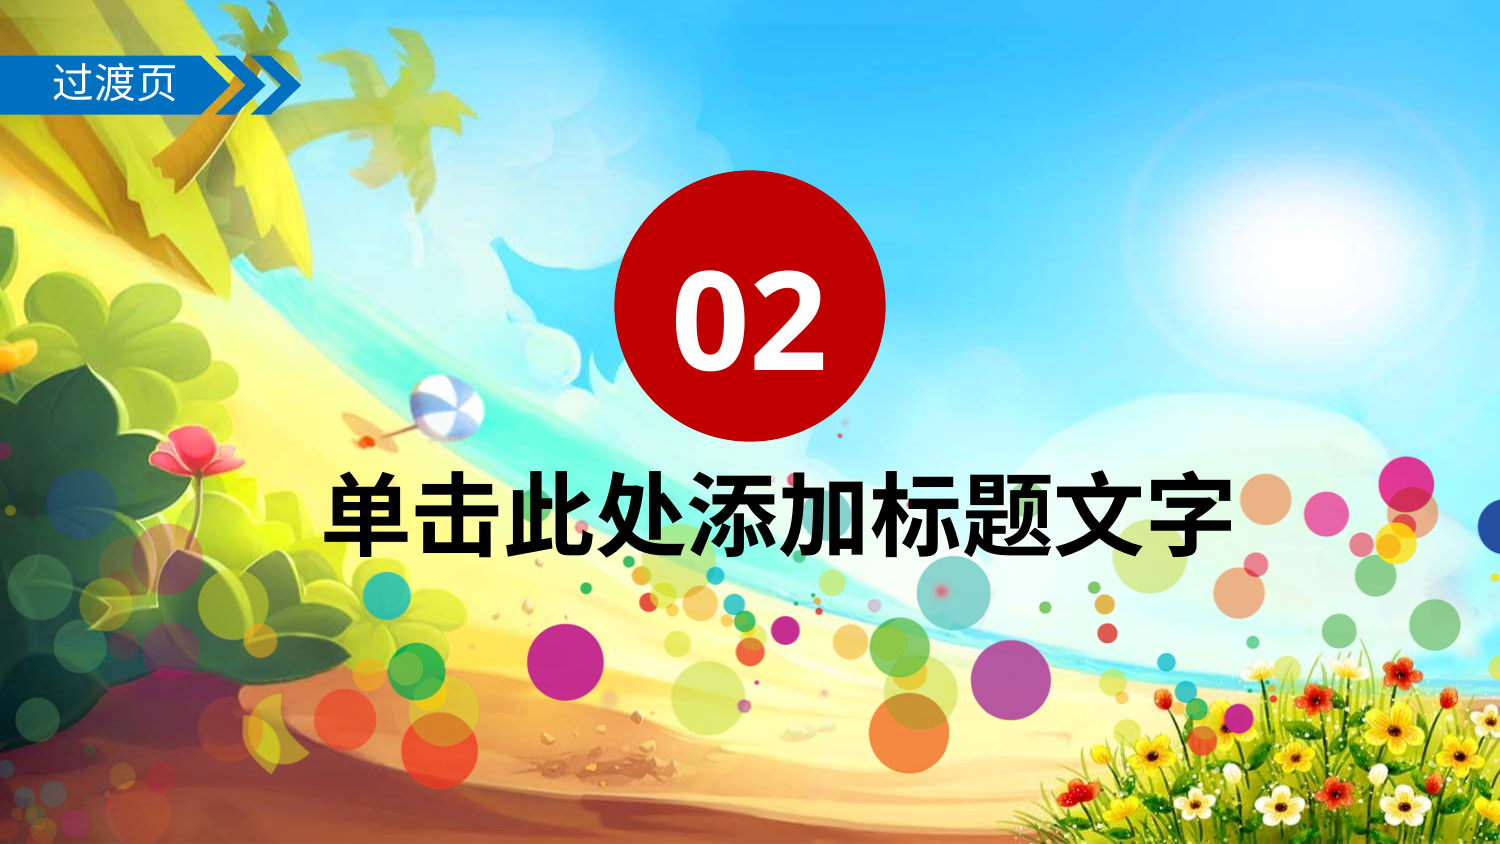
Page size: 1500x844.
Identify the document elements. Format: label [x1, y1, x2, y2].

picture [0, 0, 1500, 844]
text_box [614, 170, 886, 442]
